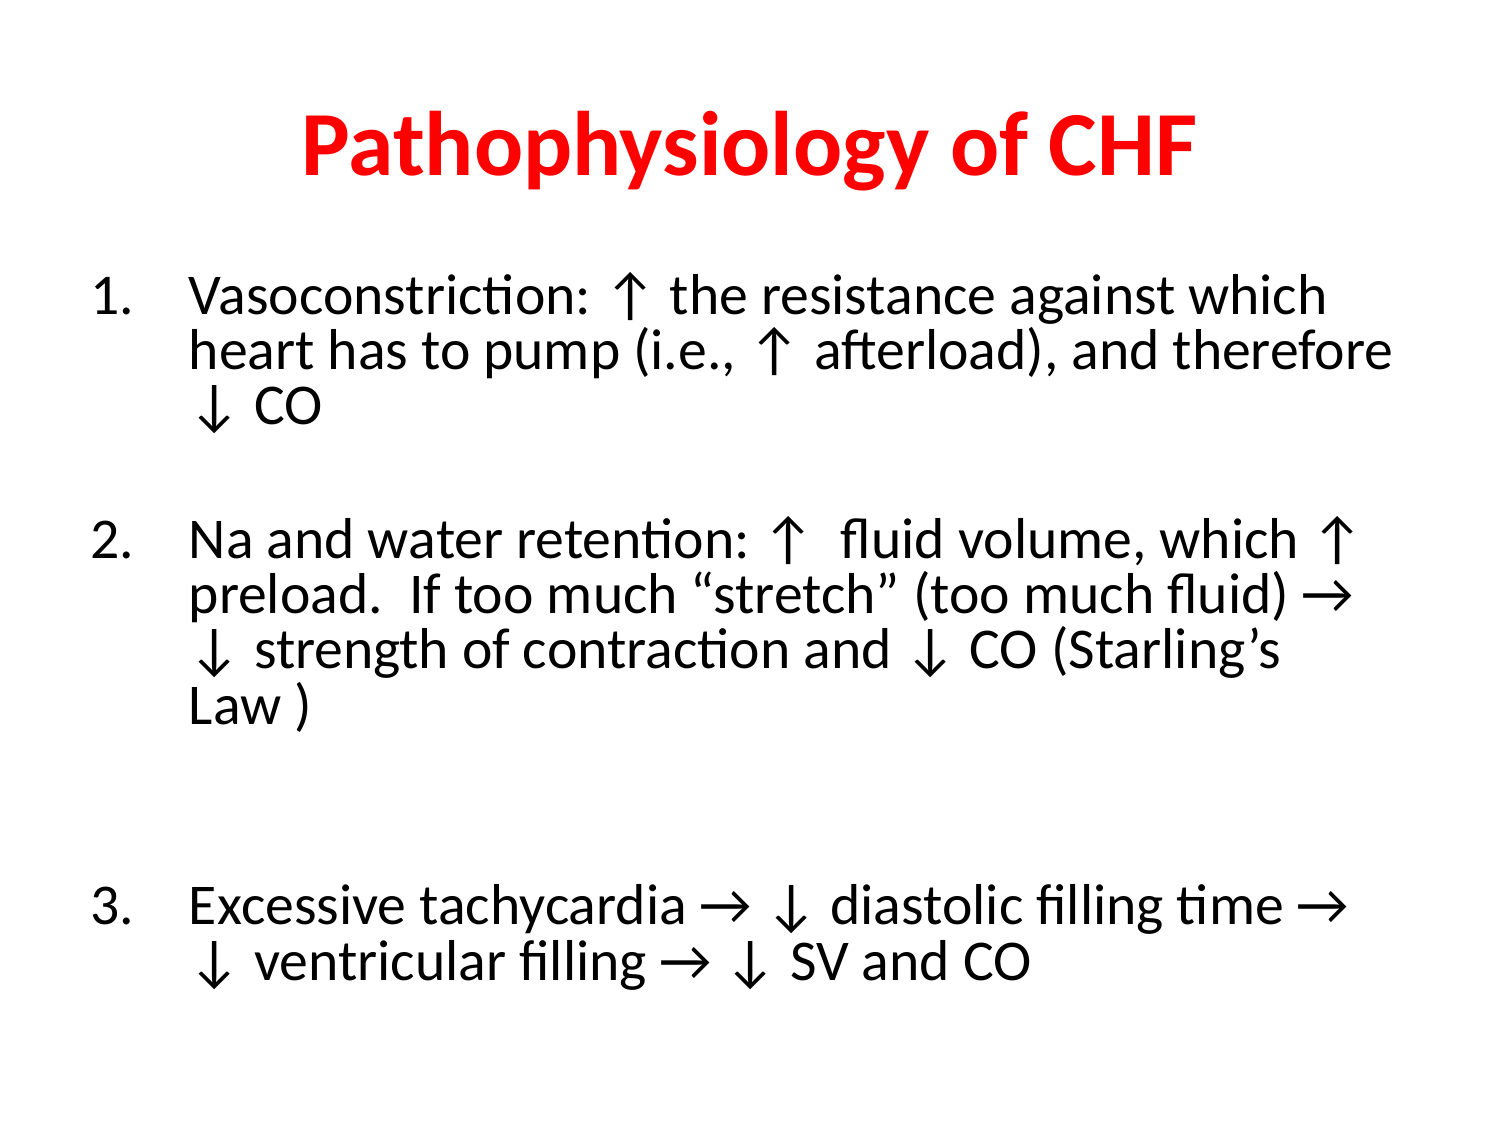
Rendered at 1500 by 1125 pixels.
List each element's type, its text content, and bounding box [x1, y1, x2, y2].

list Vasoconstriction: ↑ the resistance against which heart has to pump (i.e., ↑ afterload), and therefore ↓ CO Na and water retention: ↑ fluid volume, which ↑ preload. If too much “stretch” (too much fluid) → ↓ strength of contraction and ↓ CO (Starling’s Law ) Excessive tachycardia → ↓ diastolic filling time → ↓ ventricular filling → ↓ SV and CO [75, 262, 1425, 1005]
title Pathophysiology of CHF [75, 45, 1425, 233]
